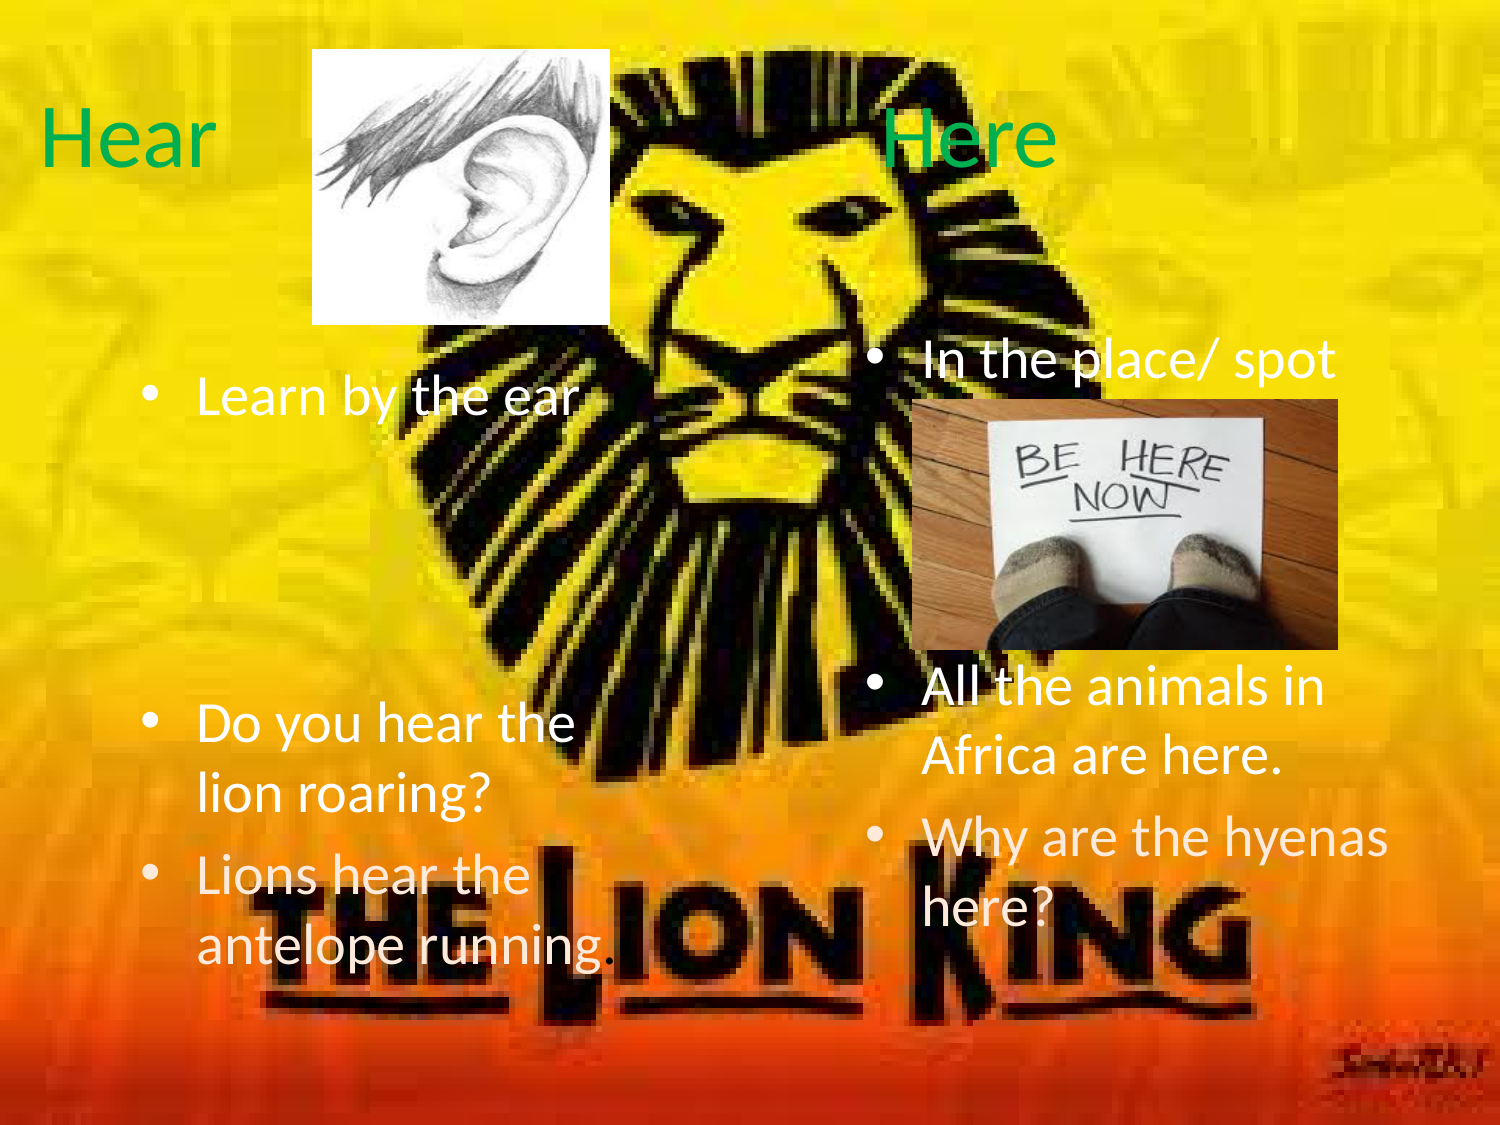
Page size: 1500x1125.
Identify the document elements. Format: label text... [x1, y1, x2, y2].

picture [0, 0, 1500, 1125]
title Hear Here [24, 37, 1376, 226]
list In the place/ spot All the animals in Africa are here. Why are the hyenas here? [849, 312, 1463, 1031]
list Learn by the ear Do you hear the lion roaring? Lions hear the antelope running. [124, 349, 688, 1006]
